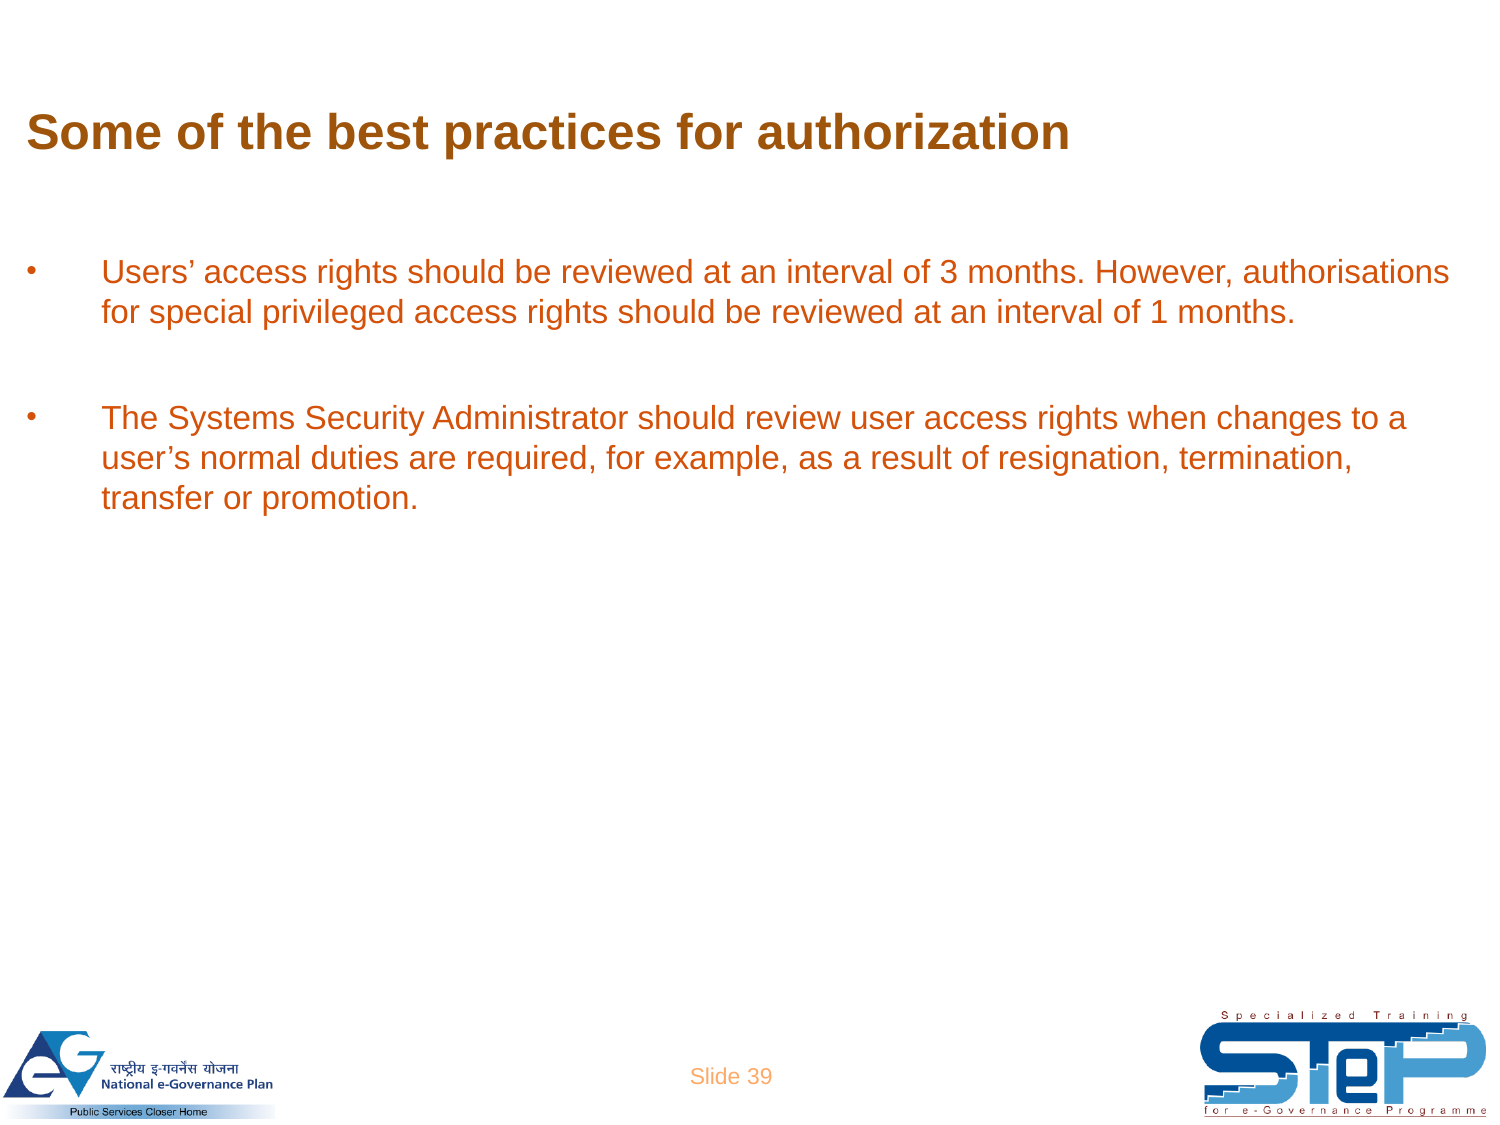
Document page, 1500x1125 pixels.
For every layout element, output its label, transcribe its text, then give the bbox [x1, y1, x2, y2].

picture [2, 1031, 275, 1119]
list Users’ access rights should be reviewed at an interval of 3 months. However, authorisations for special privileged access rights should be reviewed at an interval of 1 months. The Systems Security Administrator should review user access rights when changes to a user’s normal duties are required, for example, as a result of resignation, termination, transfer or promotion. [26, 249, 1474, 962]
title Some of the best practices for authorization [26, 99, 1472, 224]
picture [1200, 1011, 1486, 1117]
